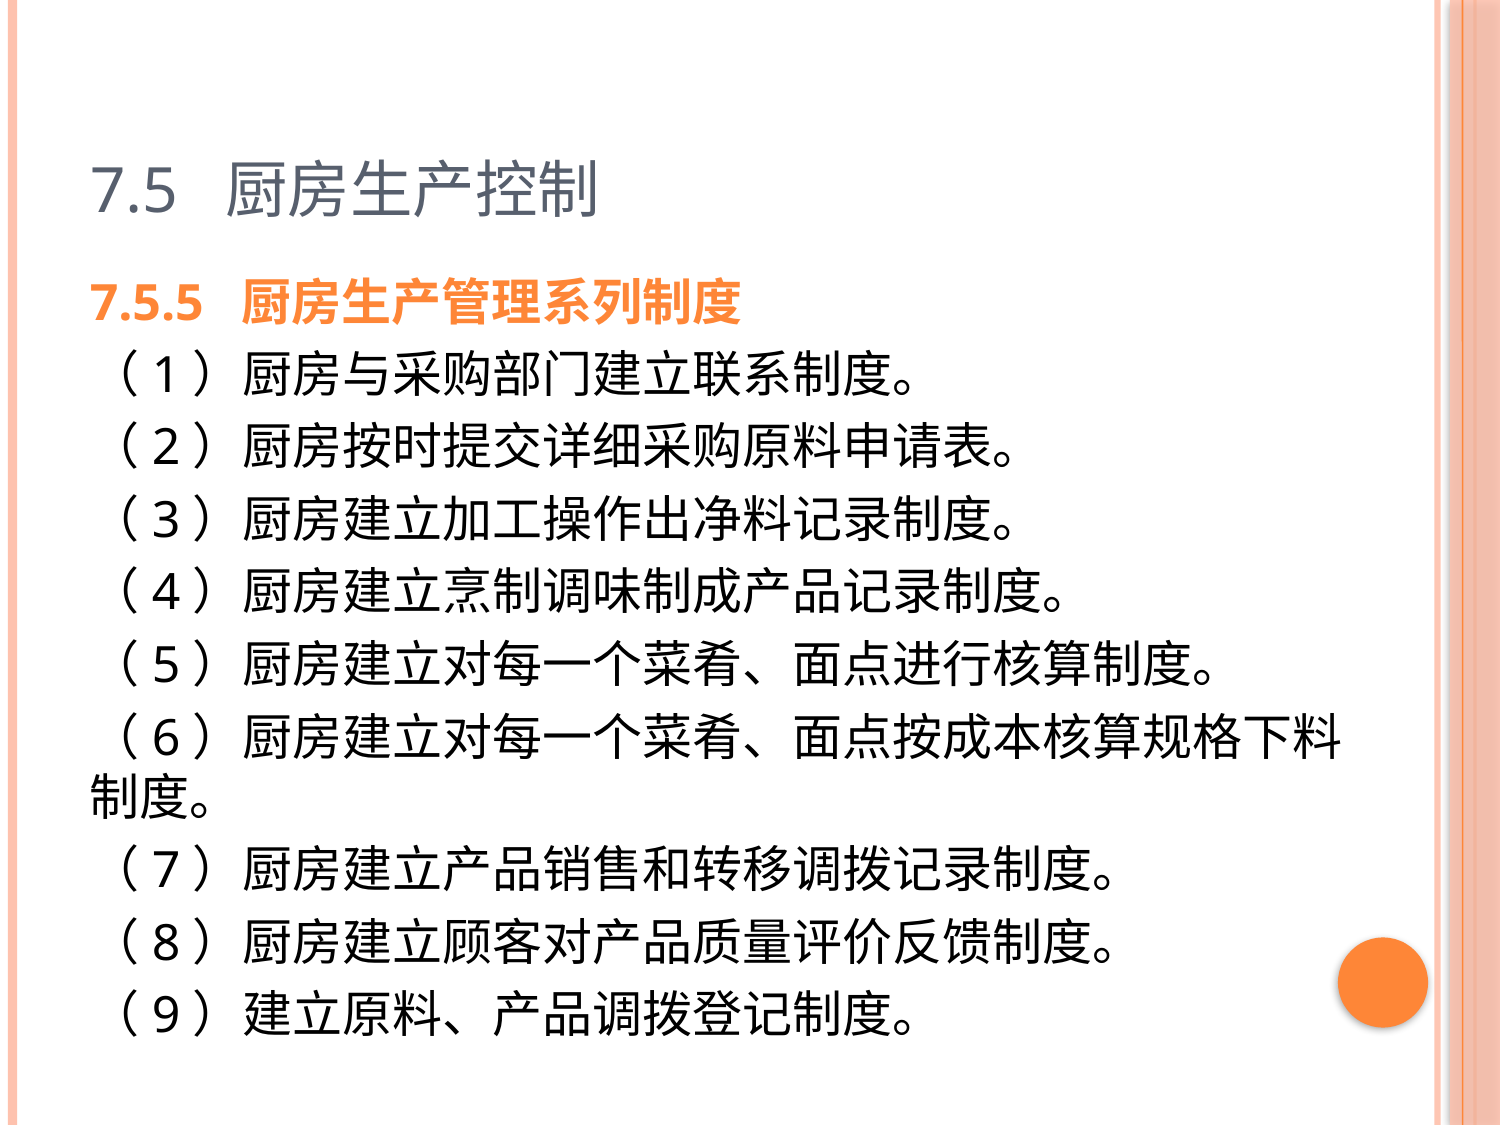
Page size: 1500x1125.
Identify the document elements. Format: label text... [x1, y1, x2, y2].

title 7.5 厨房生产控制 [75, 45, 1300, 233]
list 7.5.5 厨房生产管理系列制度 （1）厨房与采购部门建立联系制度。 （2）厨房按时提交详细采购原料申请表。 （3）厨房建立加工操作出净料记录制度。 （4）厨房建立烹制调味制成产品记录制度。 （5）厨房建立对每一个菜肴、面点进行核算制度。 （6）厨房建立对每一个菜肴、面点按成本核算规格下料制度。 （7）厨房建立产品销售和转移调拨记录制度。 （8）厨房建立顾客对产品质量评价反馈制度。 （9）建立原料、产品调拨登记制度。 [74, 262, 1395, 1063]
